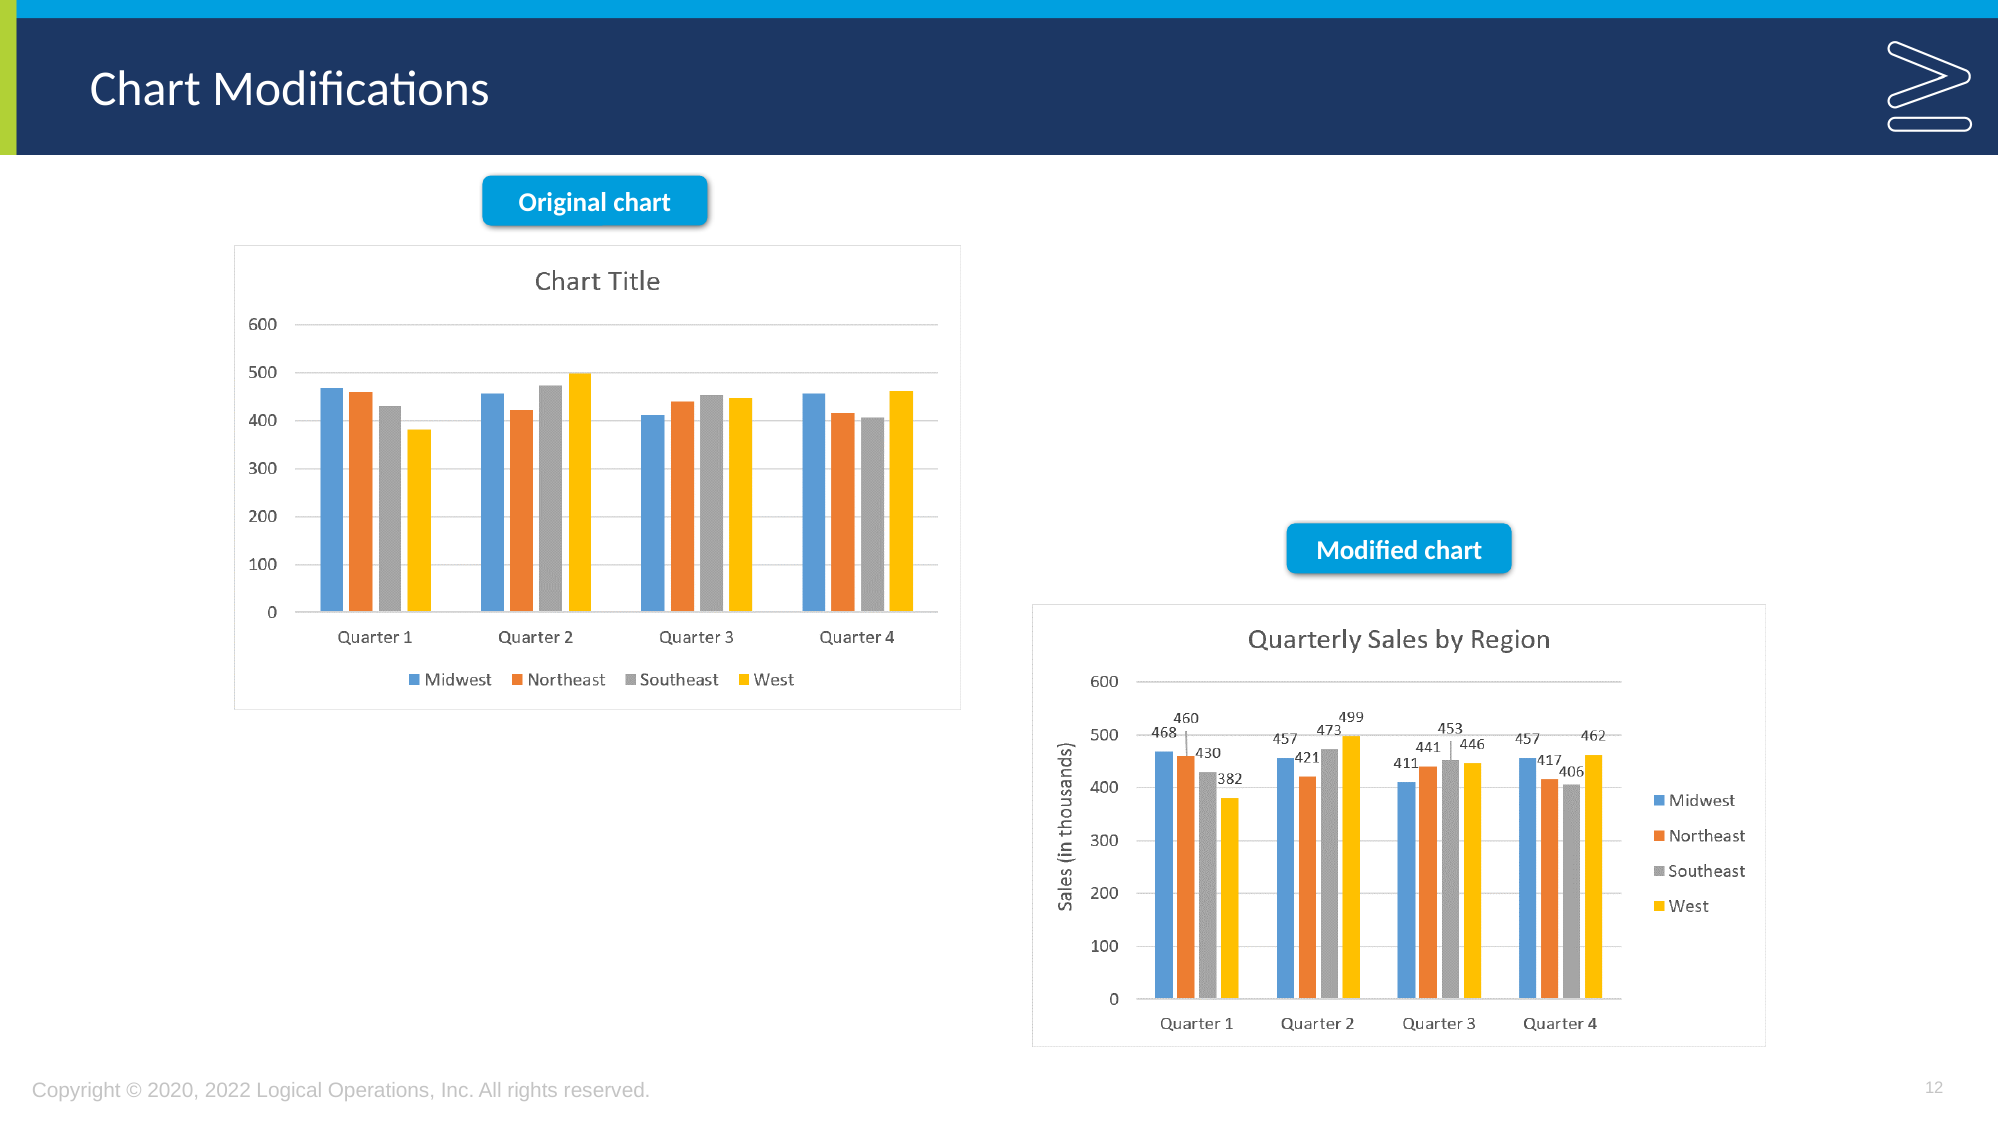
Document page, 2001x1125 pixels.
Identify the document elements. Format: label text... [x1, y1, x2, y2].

picture [1850, 19, 1998, 155]
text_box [233, 175, 1767, 1048]
picture [0, 0, 74, 155]
slide_number 12 [1491, 1057, 1959, 1118]
title Chart Modifications [74, 16, 1850, 155]
